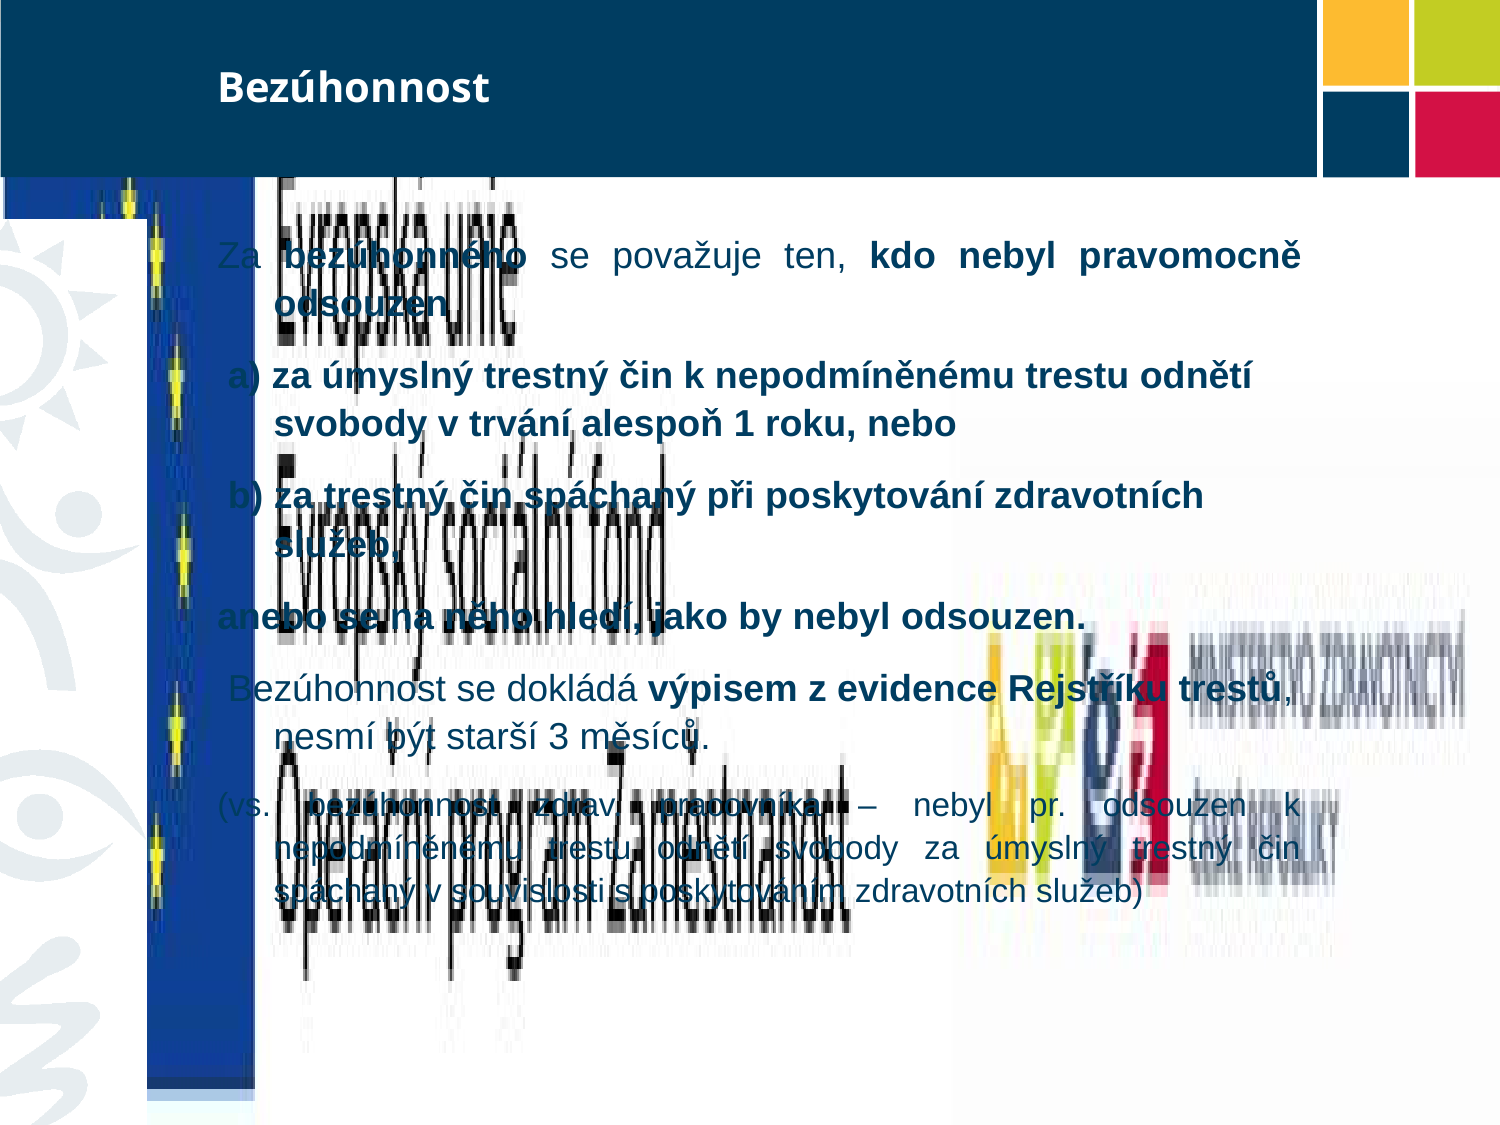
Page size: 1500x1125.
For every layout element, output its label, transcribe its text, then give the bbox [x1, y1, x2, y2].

picture [0, 0, 1500, 1125]
title Bezúhonnost [202, 0, 1317, 173]
list Za bezúhonného se považuje ten, kdo nebyl pravomocně odsouzen a) za úmyslný trestný čin k nepodmíněnému trestu odnětí svobody v trvání alespoň 1 roku, nebo b) za trestný čin spáchaný při poskytování zdravotních služeb, anebo se na něho hledí, jako by nebyl odsouzen. Bezúhonnost se dokládá výpisem z evidence Rejstříku trestů, nesmí být starší 3 měsíců. (vs. bezúhonnost zdrav. pracovníka – nebyl pr. odsouzen k nepodmíněnému trestu odnětí svobody za úmyslný trestný čin spáchaný v souvislosti s poskytováním zdravotních služeb) [202, 219, 1317, 929]
